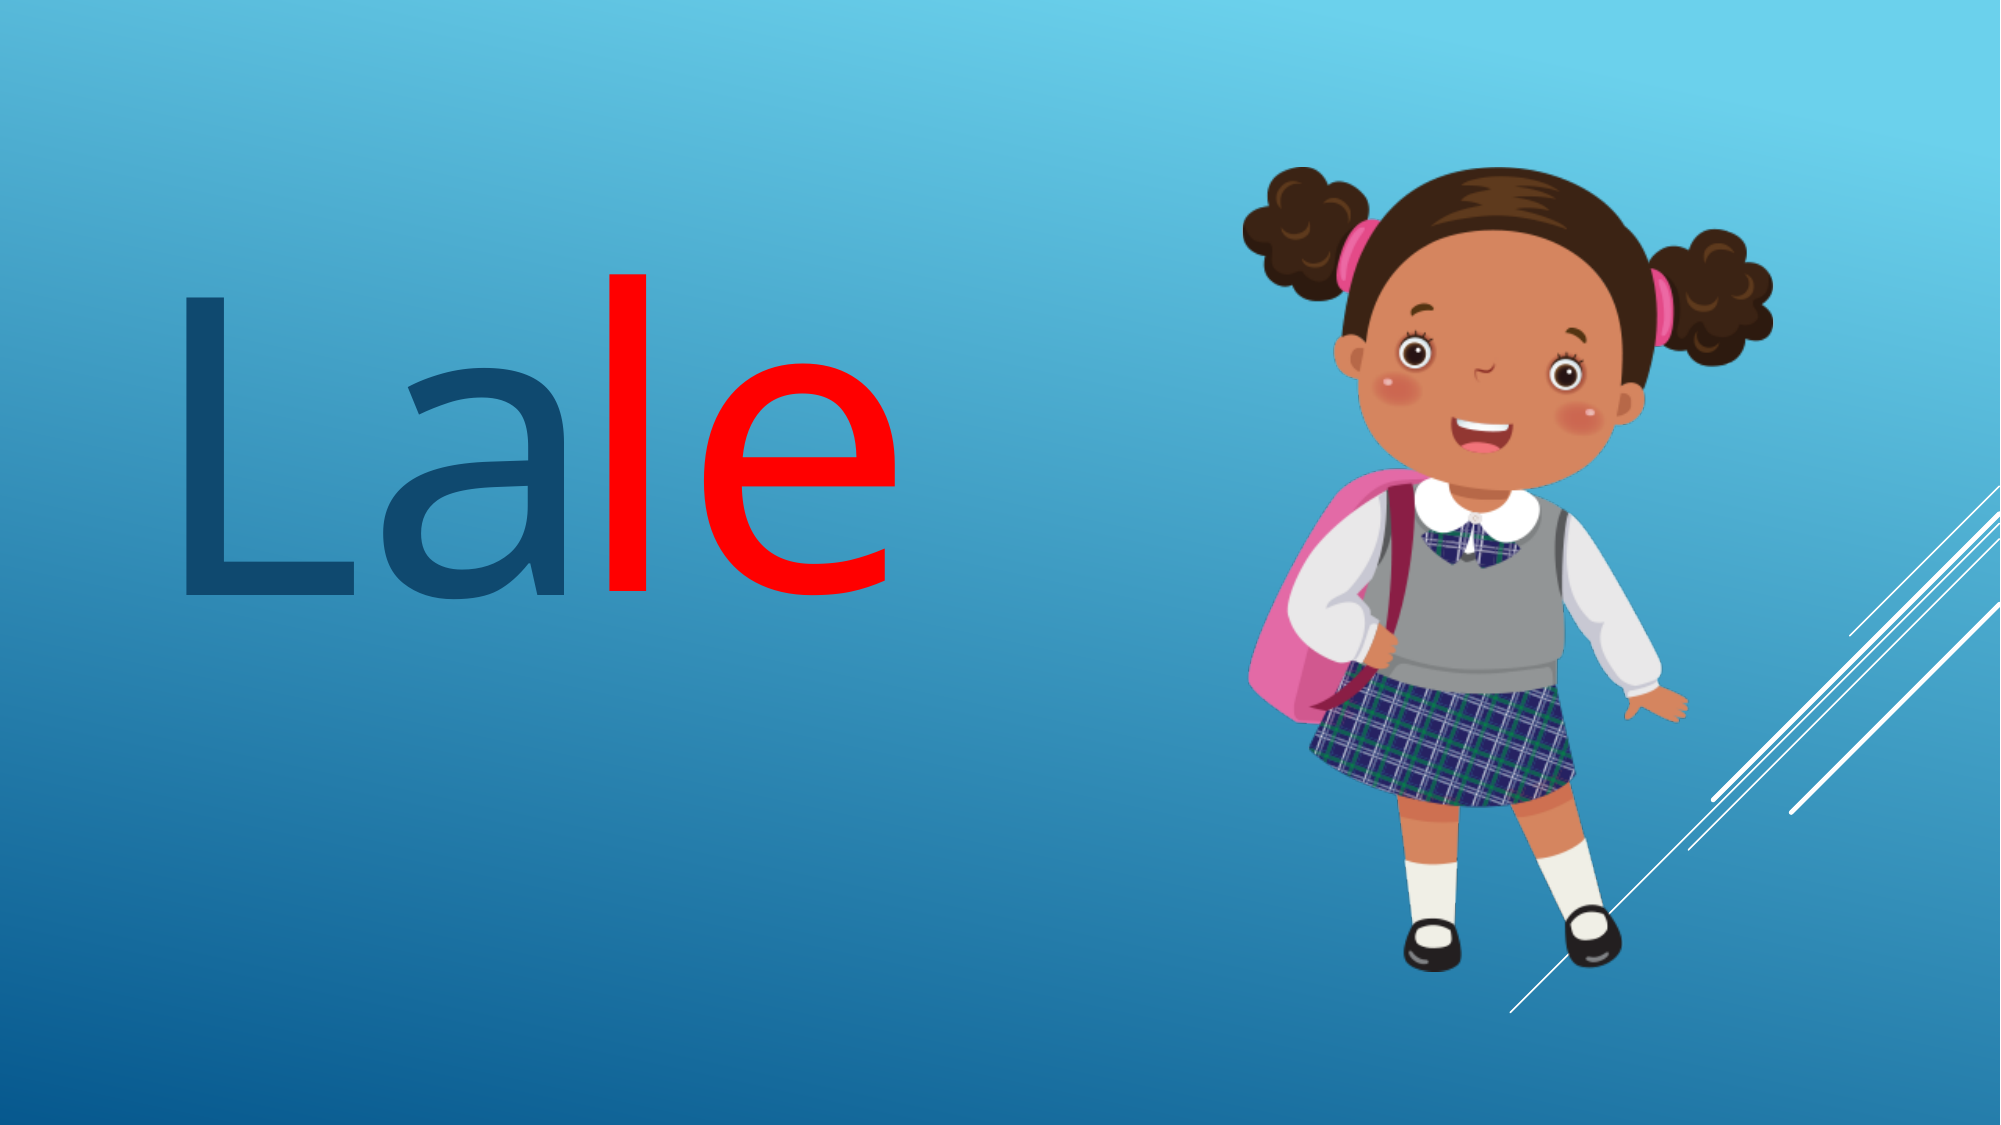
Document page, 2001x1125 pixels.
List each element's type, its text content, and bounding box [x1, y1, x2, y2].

text_box le [559, 128, 1014, 722]
text_box La [131, 132, 636, 726]
picture [1152, 167, 1866, 973]
